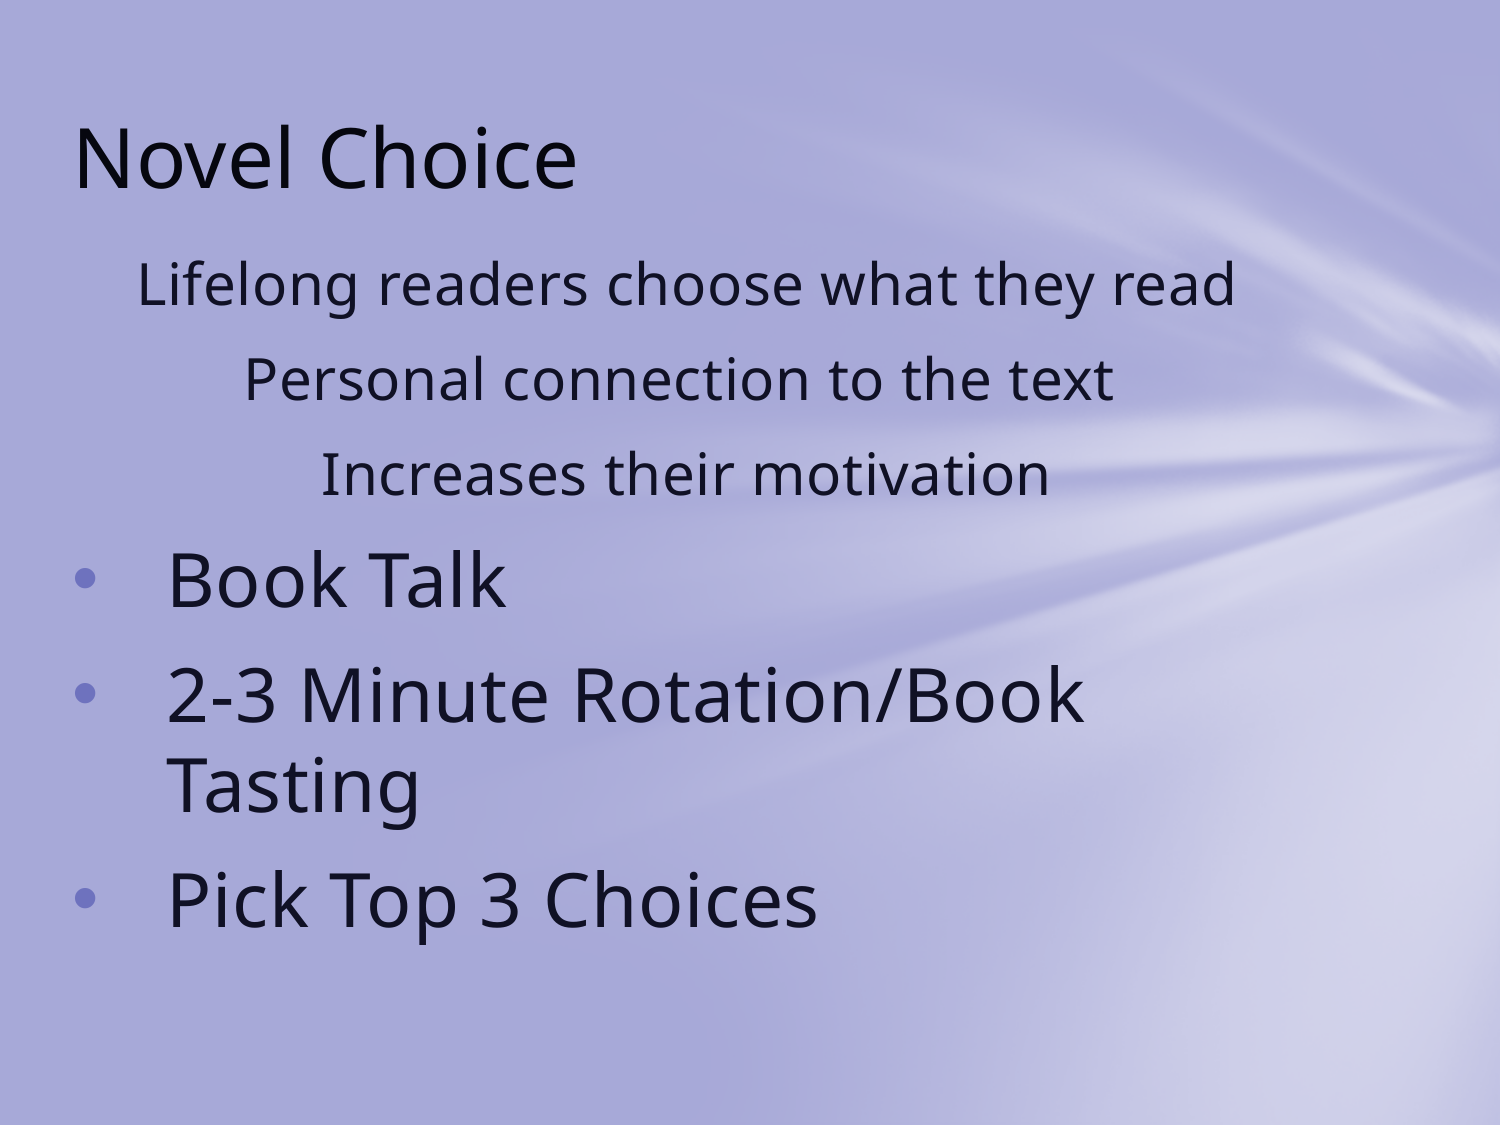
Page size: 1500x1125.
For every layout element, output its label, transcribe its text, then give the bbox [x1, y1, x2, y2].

title Novel Choice [57, 37, 1318, 213]
list Lifelong readers choose what they read Personal connection to the text Increases their motivation Book Talk 2-3 Minute Rotation/Book Tasting Pick Top 3 Choices [57, 239, 1318, 1015]
